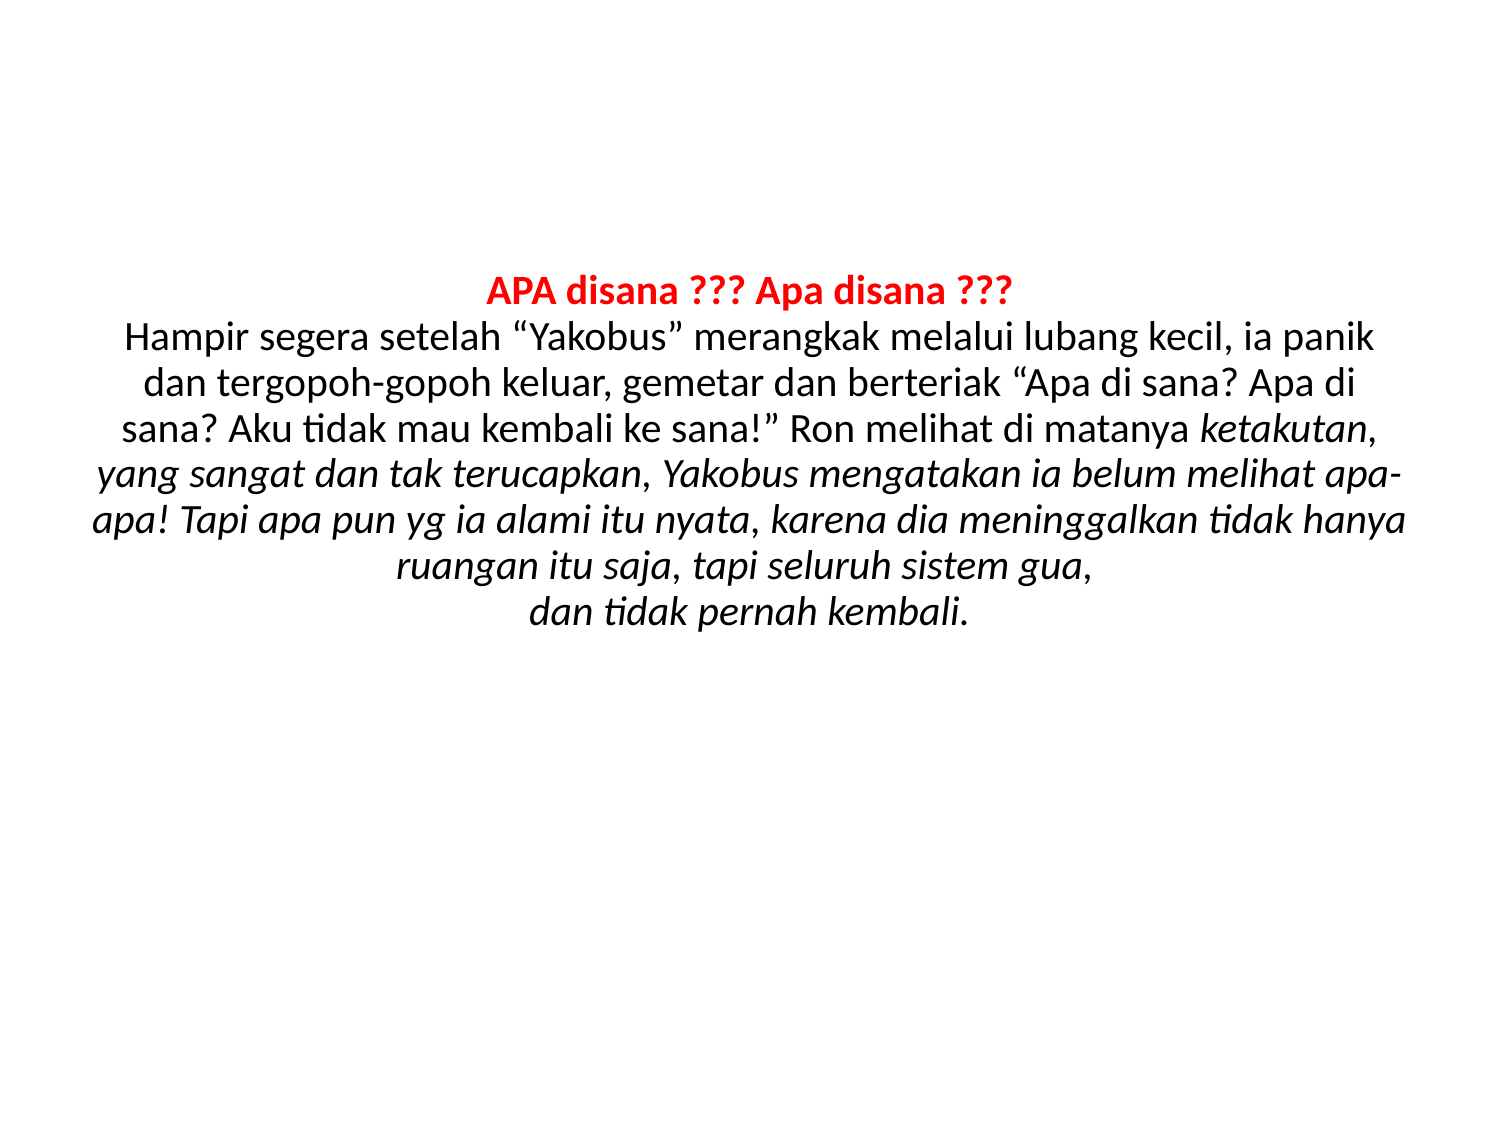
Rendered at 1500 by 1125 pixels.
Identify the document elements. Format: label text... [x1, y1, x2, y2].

title APA disana ??? Apa disana ??? Hampir segera setelah “Yakobus” merangkak melalui lubang kecil, ia panik dan tergopoh-gopoh keluar, gemetar dan berteriak “Apa di sana? Apa di sana? Aku tidak mau kembali ke sana!” Ron melihat di matanya ketakutan, yang sangat dan tak terucapkan, Yakobus mengatakan ia belum melihat apa-apa! Tapi apa pun yg ia alami itu nyata, karena dia meninggalkan tidak hanya ruangan itu saja, tapi seluruh sistem gua, dan tidak pernah kembali. [75, 200, 1425, 793]
